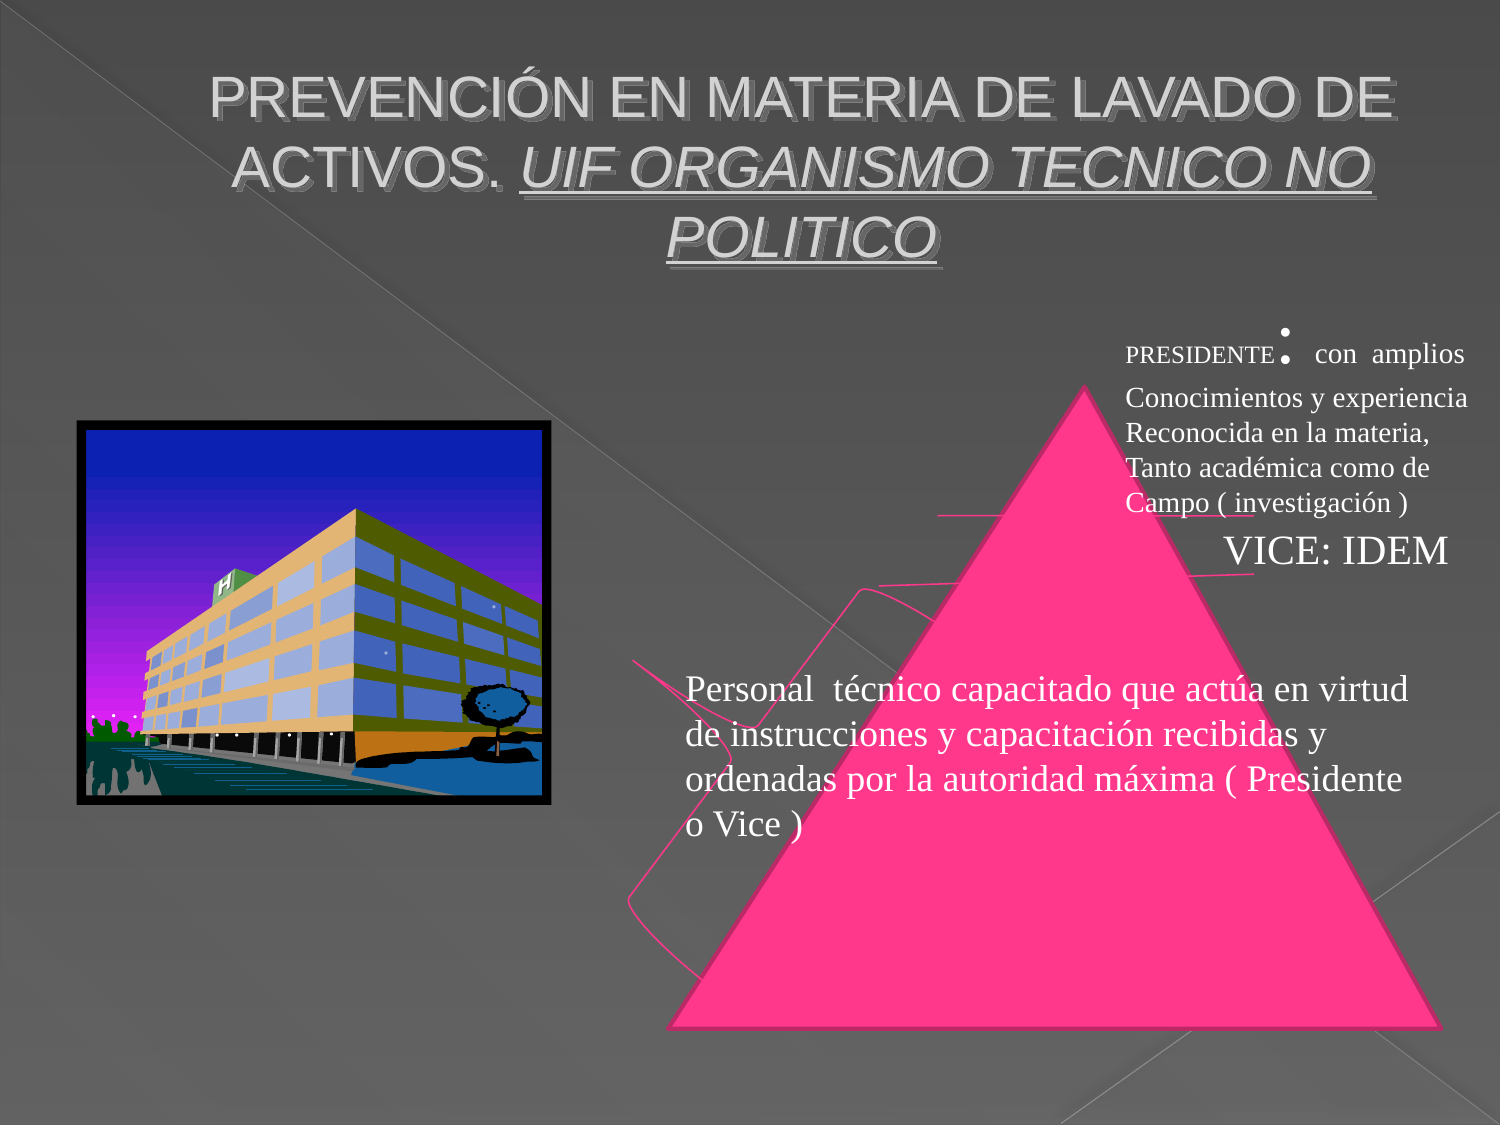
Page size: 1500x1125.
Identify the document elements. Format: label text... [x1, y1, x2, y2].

text_box Personal técnico capacitado que actúa en virtud de instrucciones y capacitación recibidas y ordenadas por la autoridad máxima ( Presidente o Vice ) [670, 656, 1435, 851]
text_box [666, 851, 1444, 1031]
text_box [627, 841, 838, 1000]
text_box PREVENCIÓN EN MATERIA DE LAVADO DE ACTIVOS. UIF ORGANISMO TECNICO NO POLITICO [163, 70, 1439, 258]
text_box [878, 573, 1255, 587]
text_box [809, 588, 985, 656]
text_box [931, 587, 1237, 656]
picture [76, 420, 552, 806]
text_box PRESIDENTE: con amplios Conocimientos y experiencia Reconocida en la materia, Tanto académica como de Campo ( investigación ) [1110, 281, 1484, 526]
text_box [1007, 384, 1110, 502]
text_box [632, 659, 670, 692]
text_box [968, 518, 1184, 561]
text_box VICE: IDEM [1208, 515, 1465, 581]
